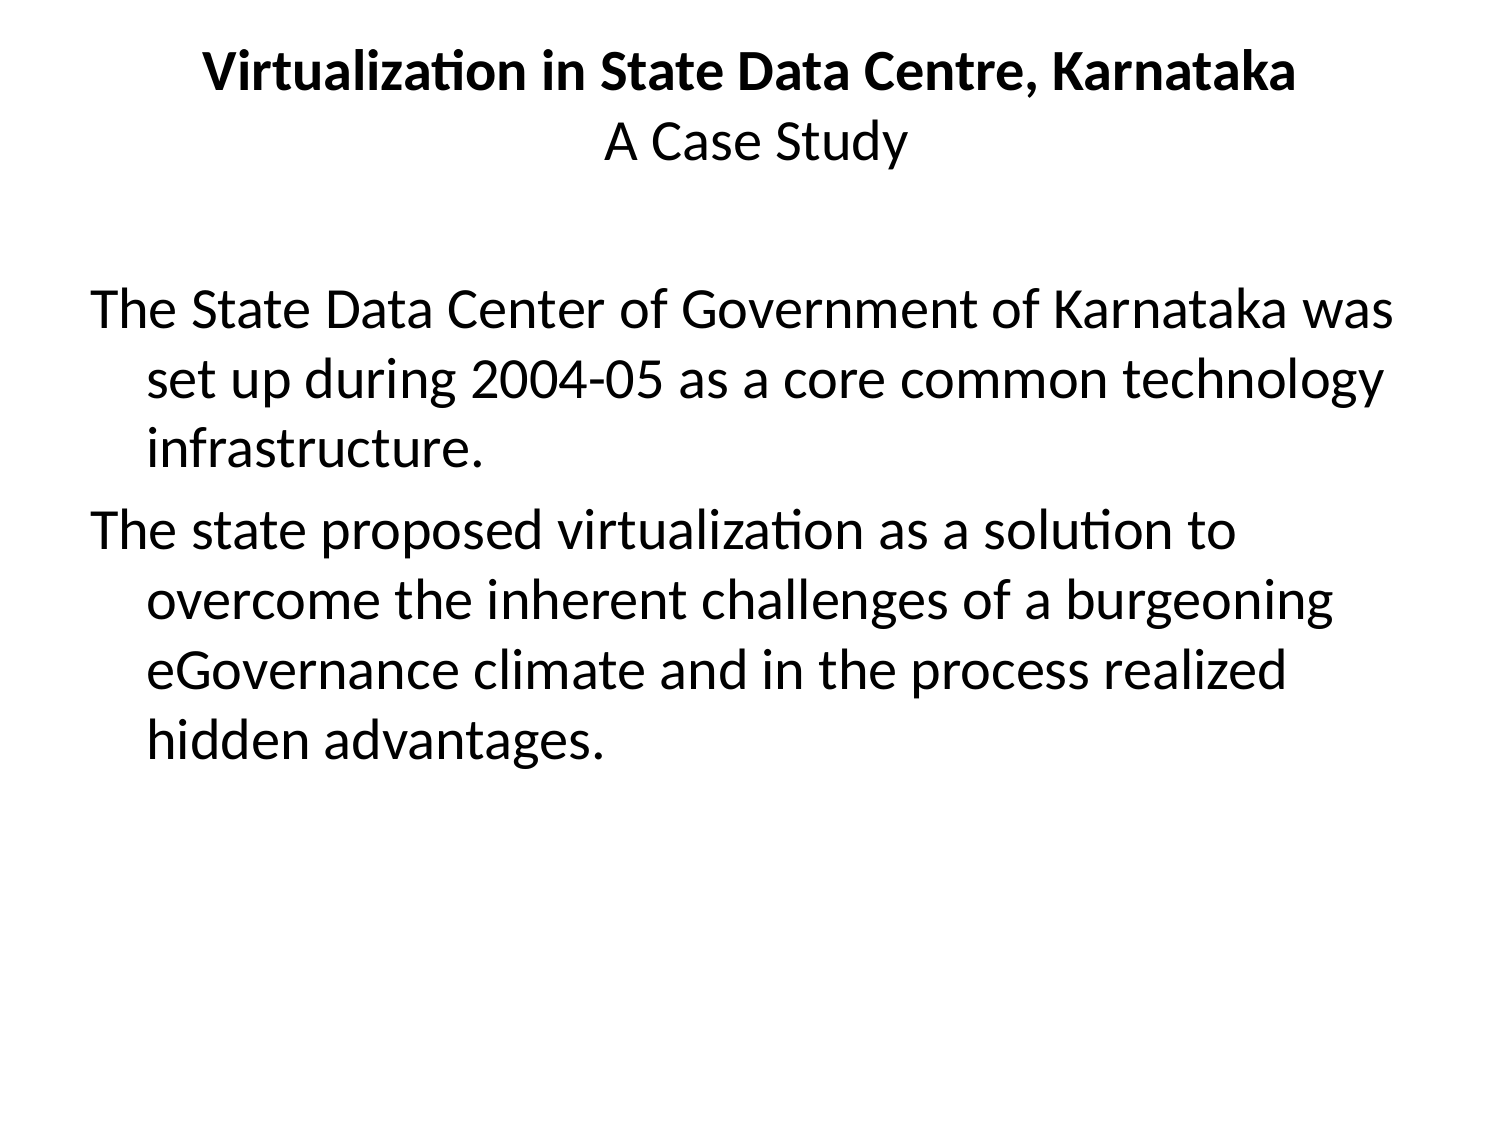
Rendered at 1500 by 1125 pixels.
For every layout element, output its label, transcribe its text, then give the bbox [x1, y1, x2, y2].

list The State Data Center of Government of Karnataka was set up during 2004-05 as a core common technology infrastructure. The state proposed virtualization as a solution to overcome the inherent challenges of a burgeoning eGovernance climate and in the process realized hidden advantages. [75, 262, 1425, 1005]
title Virtualization in State Data Centre, Karnataka A Case Study [75, 24, 1425, 250]
